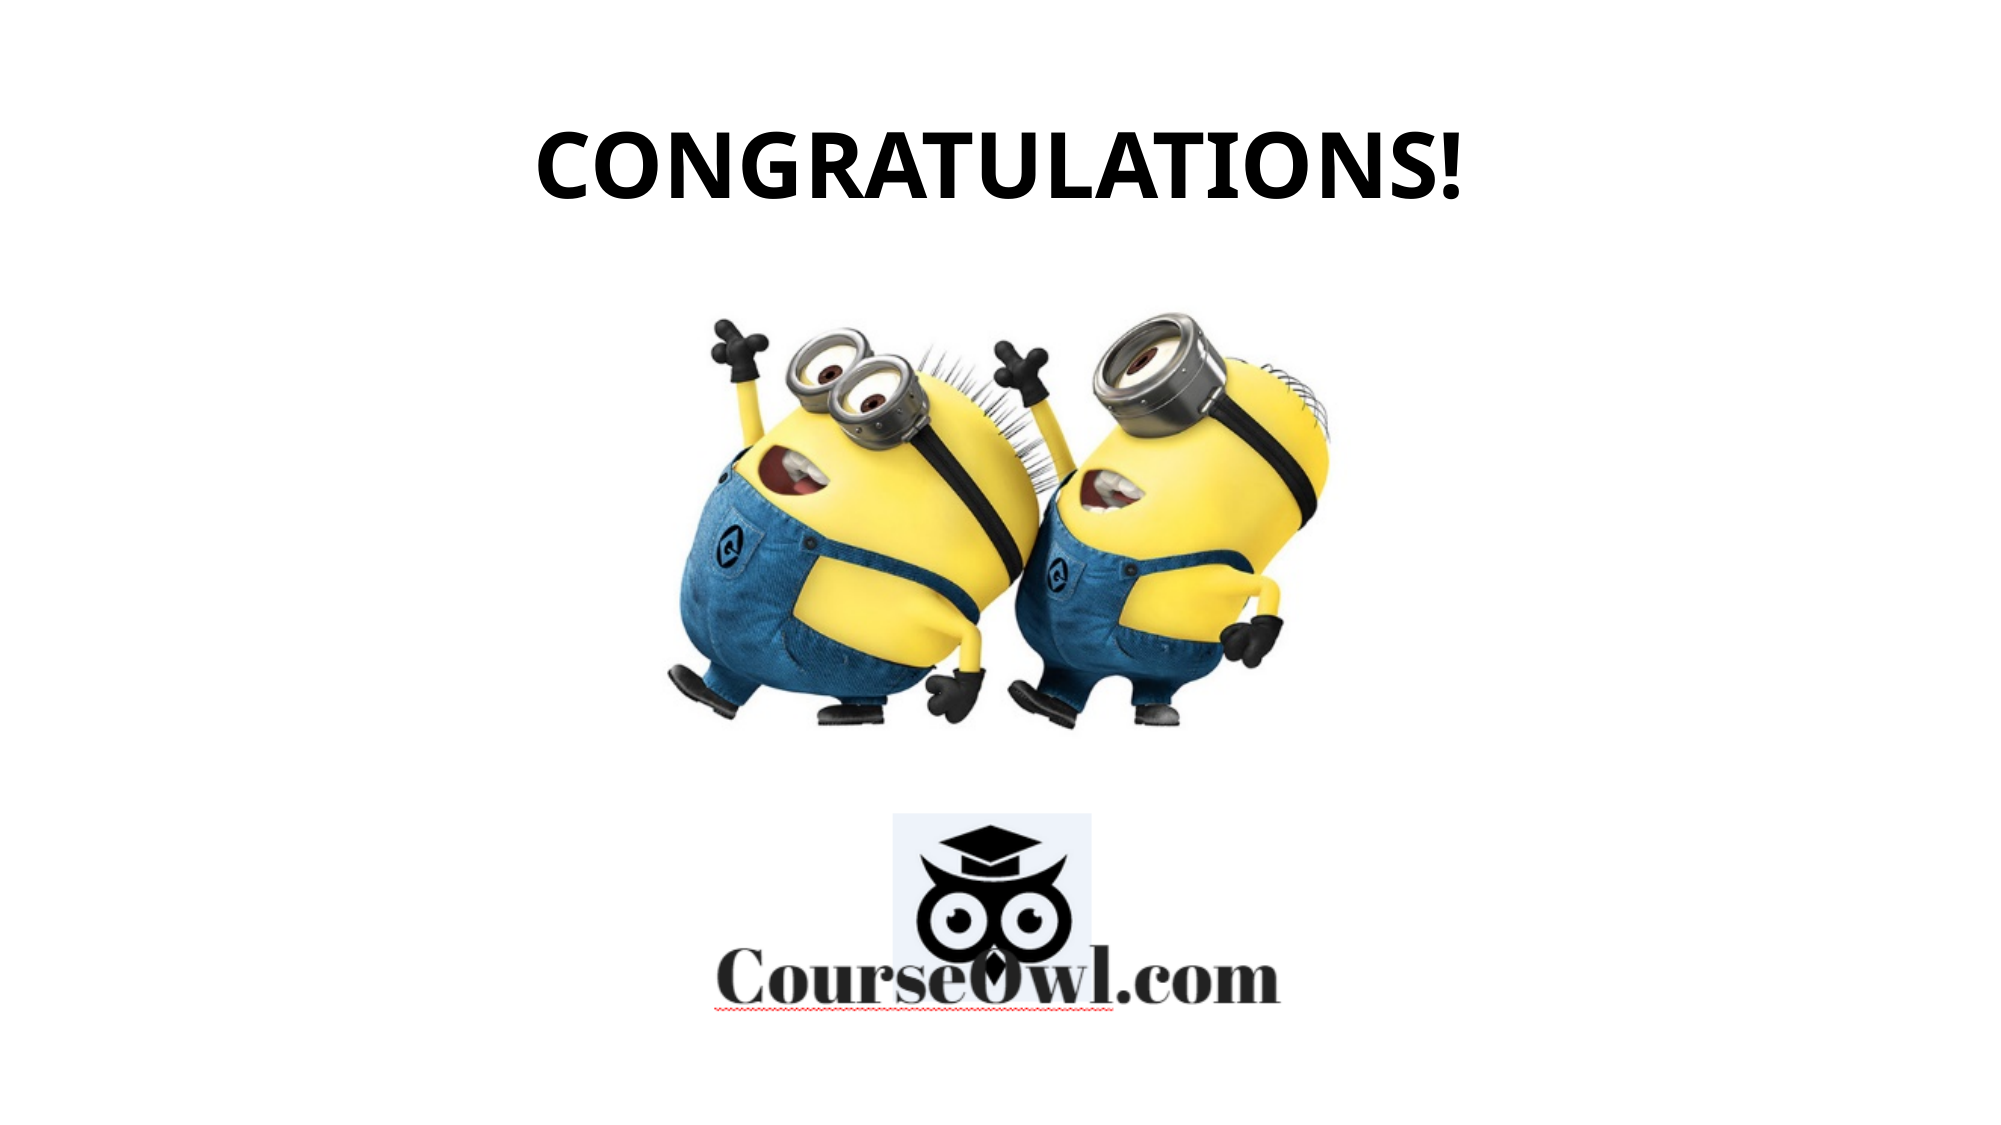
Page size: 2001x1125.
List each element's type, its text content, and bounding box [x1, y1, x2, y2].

picture [699, 812, 1301, 1041]
picture [601, 258, 1399, 791]
title CONGRATULATIONS! [137, 59, 1863, 278]
